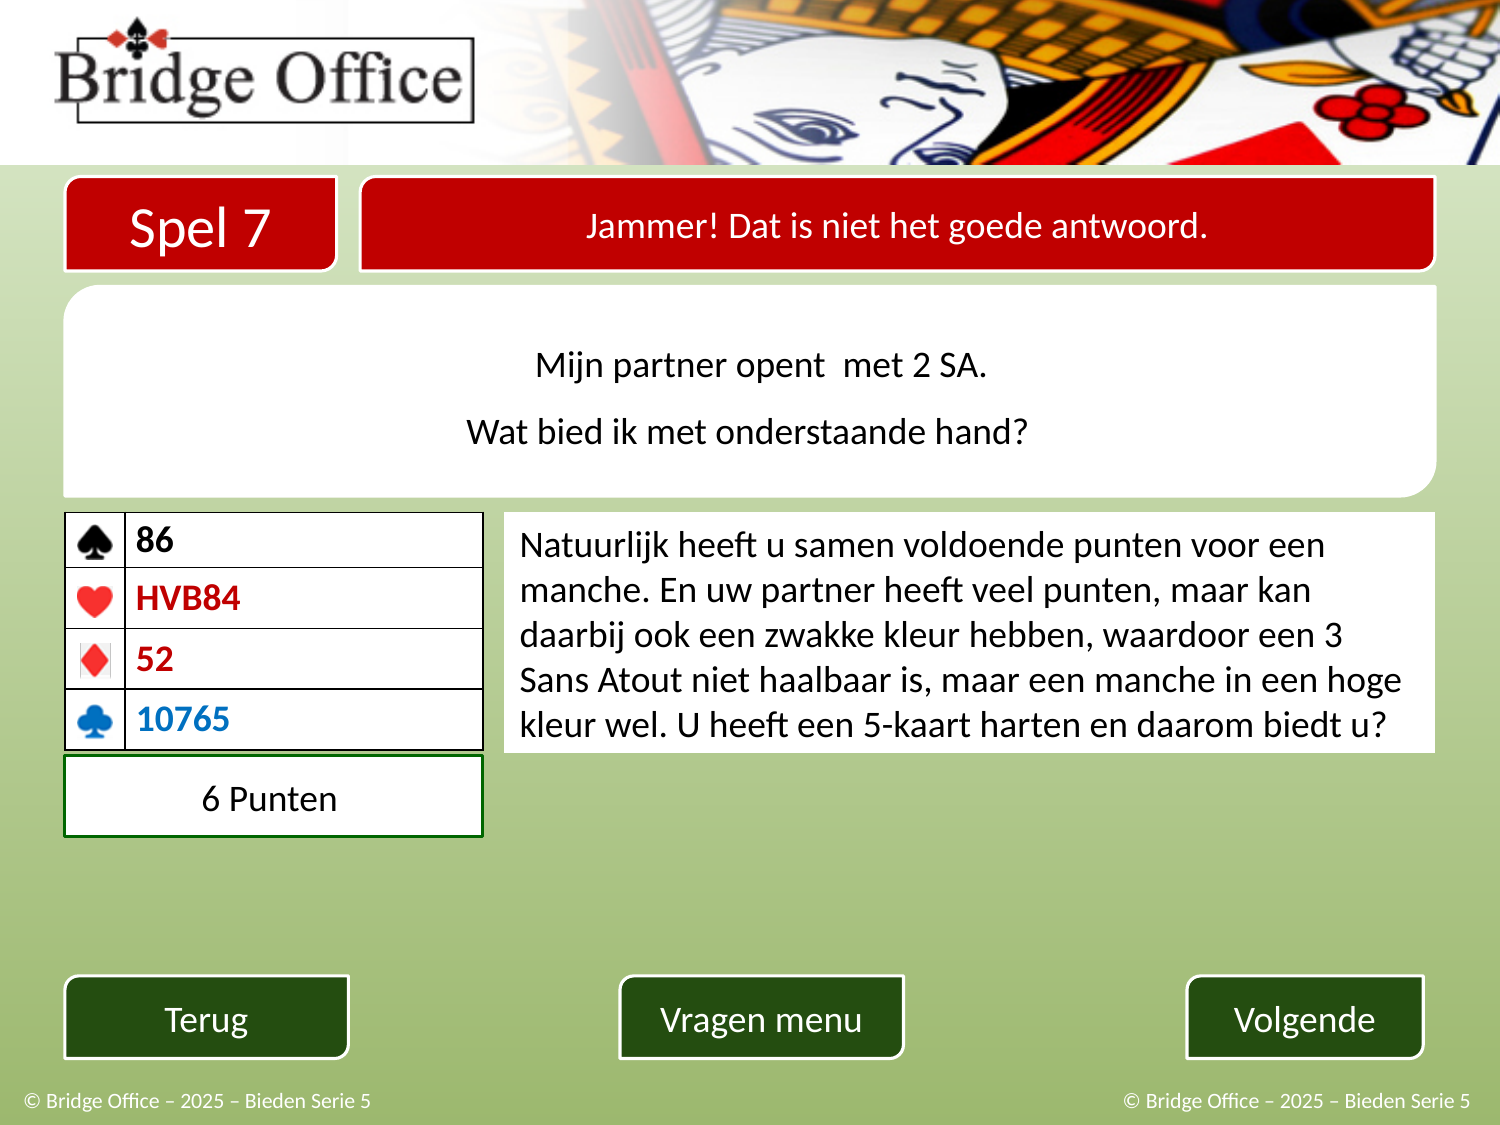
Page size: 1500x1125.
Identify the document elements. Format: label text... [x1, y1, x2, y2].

table_cell HVB84 [126, 568, 482, 628]
text_box [63, 284, 1437, 498]
text_box Wat bied ik met onderstaande hand? [451, 399, 1072, 460]
text_box Vragen menu [618, 974, 906, 1061]
picture [77, 524, 114, 561]
picture [0, 0, 1500, 166]
table_cell [66, 568, 124, 628]
text_box Spel 7 [63, 179, 339, 273]
text_box © Bridge Office – 2025 – Bieden Serie 5 [8, 1079, 393, 1121]
table_cell [66, 690, 124, 749]
table_header 86 [126, 513, 482, 567]
text_box Natuurlijk heeft u samen voldoende punten voor een manche. En uw partner heeft veel punten, maar kan daarbij ook een zwakke kleur hebben, waardoor een 3 Sans Atout niet haalbaar is, maar een manche in een hoge kleur wel. U heeft een 5-kaart harten en daarom biedt u? [504, 512, 1435, 753]
table_cell 10765 [126, 690, 482, 749]
picture [77, 703, 114, 740]
picture [77, 643, 114, 679]
text_box © Bridge Office – 2025 – Bieden Serie 5 [1107, 1079, 1500, 1121]
text_box Terug [63, 974, 350, 1061]
text_box Jammer! Dat is niet het goede antwoord. [358, 179, 1437, 273]
table_cell [66, 629, 124, 688]
text_box Volgende [1185, 974, 1425, 1061]
text_box 6 Punten [63, 754, 484, 838]
table_header [66, 513, 124, 567]
text_box Mijn partner opent met 2 SA. [508, 332, 1015, 393]
table_cell 52 [126, 629, 482, 688]
picture [77, 585, 114, 618]
